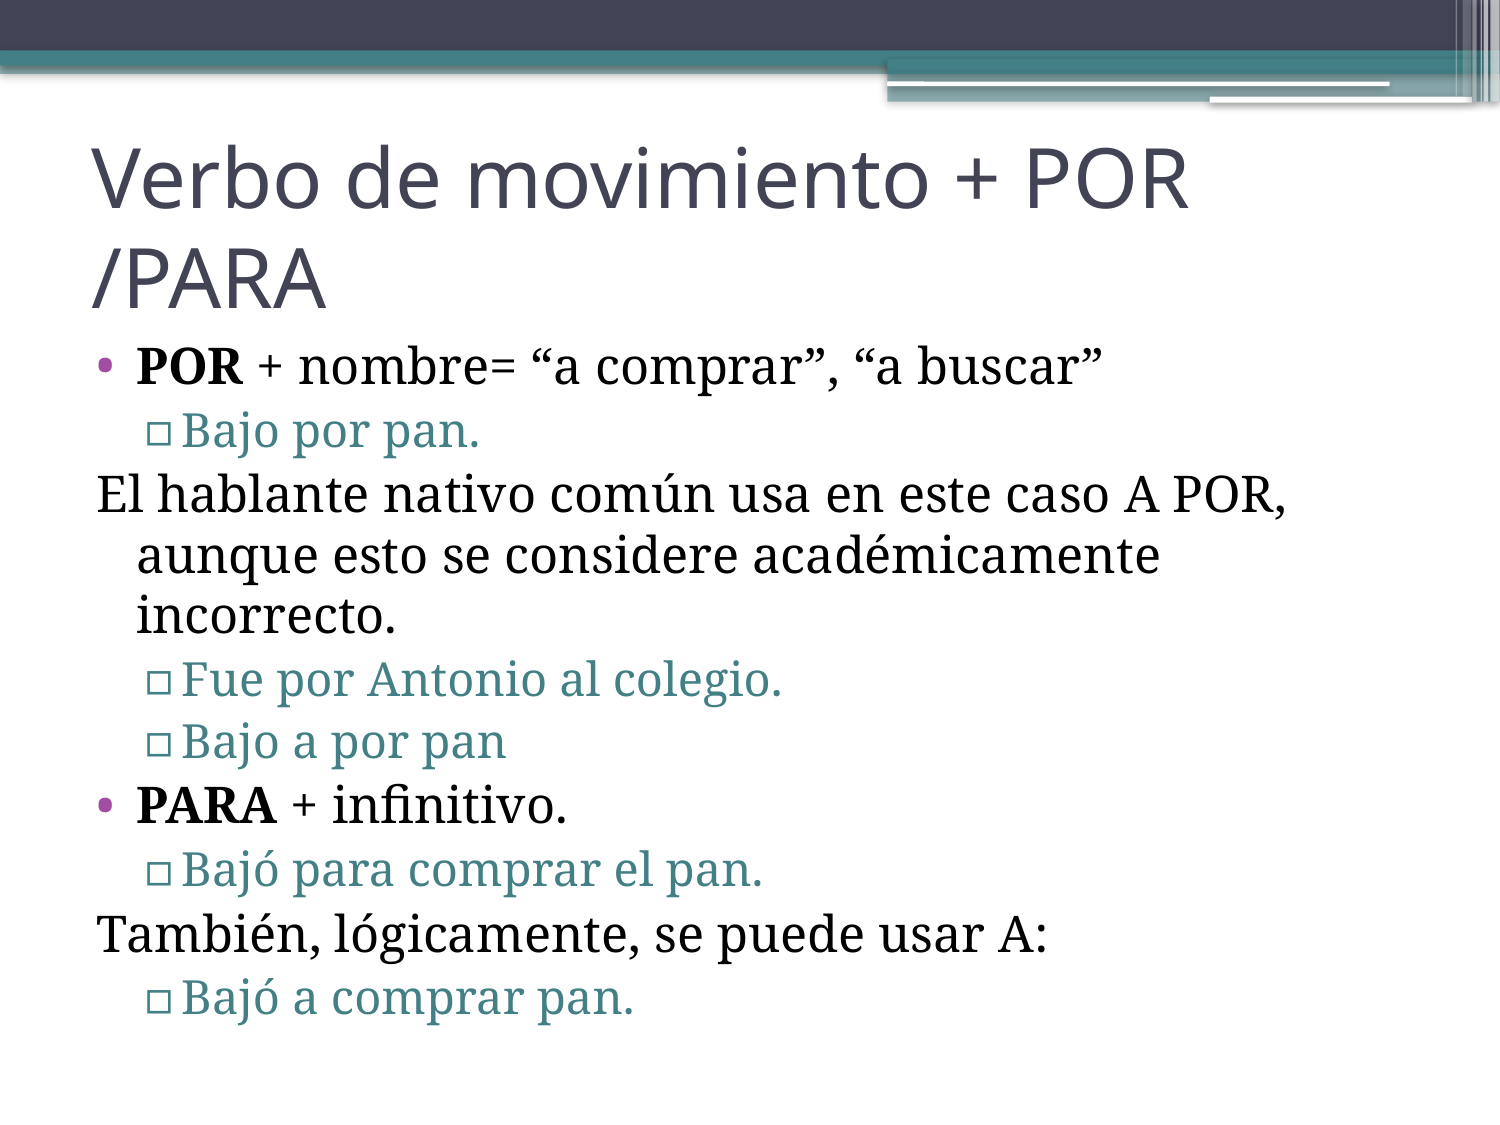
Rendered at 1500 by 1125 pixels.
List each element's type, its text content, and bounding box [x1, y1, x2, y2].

title Verbo de movimiento + POR /PARA [76, 137, 1427, 313]
list POR + nombre= “a comprar”, “a buscar” Bajo por pan. El hablante nativo común usa en este caso A POR, aunque esto se considere académicamente incorrecto. Fue por Antonio al colegio. Bajo a por pan PARA + infinitivo. Bajó para comprar el pan. También, lógicamente, se puede usar A: Bajó a comprar pan. [64, 326, 1415, 1036]
